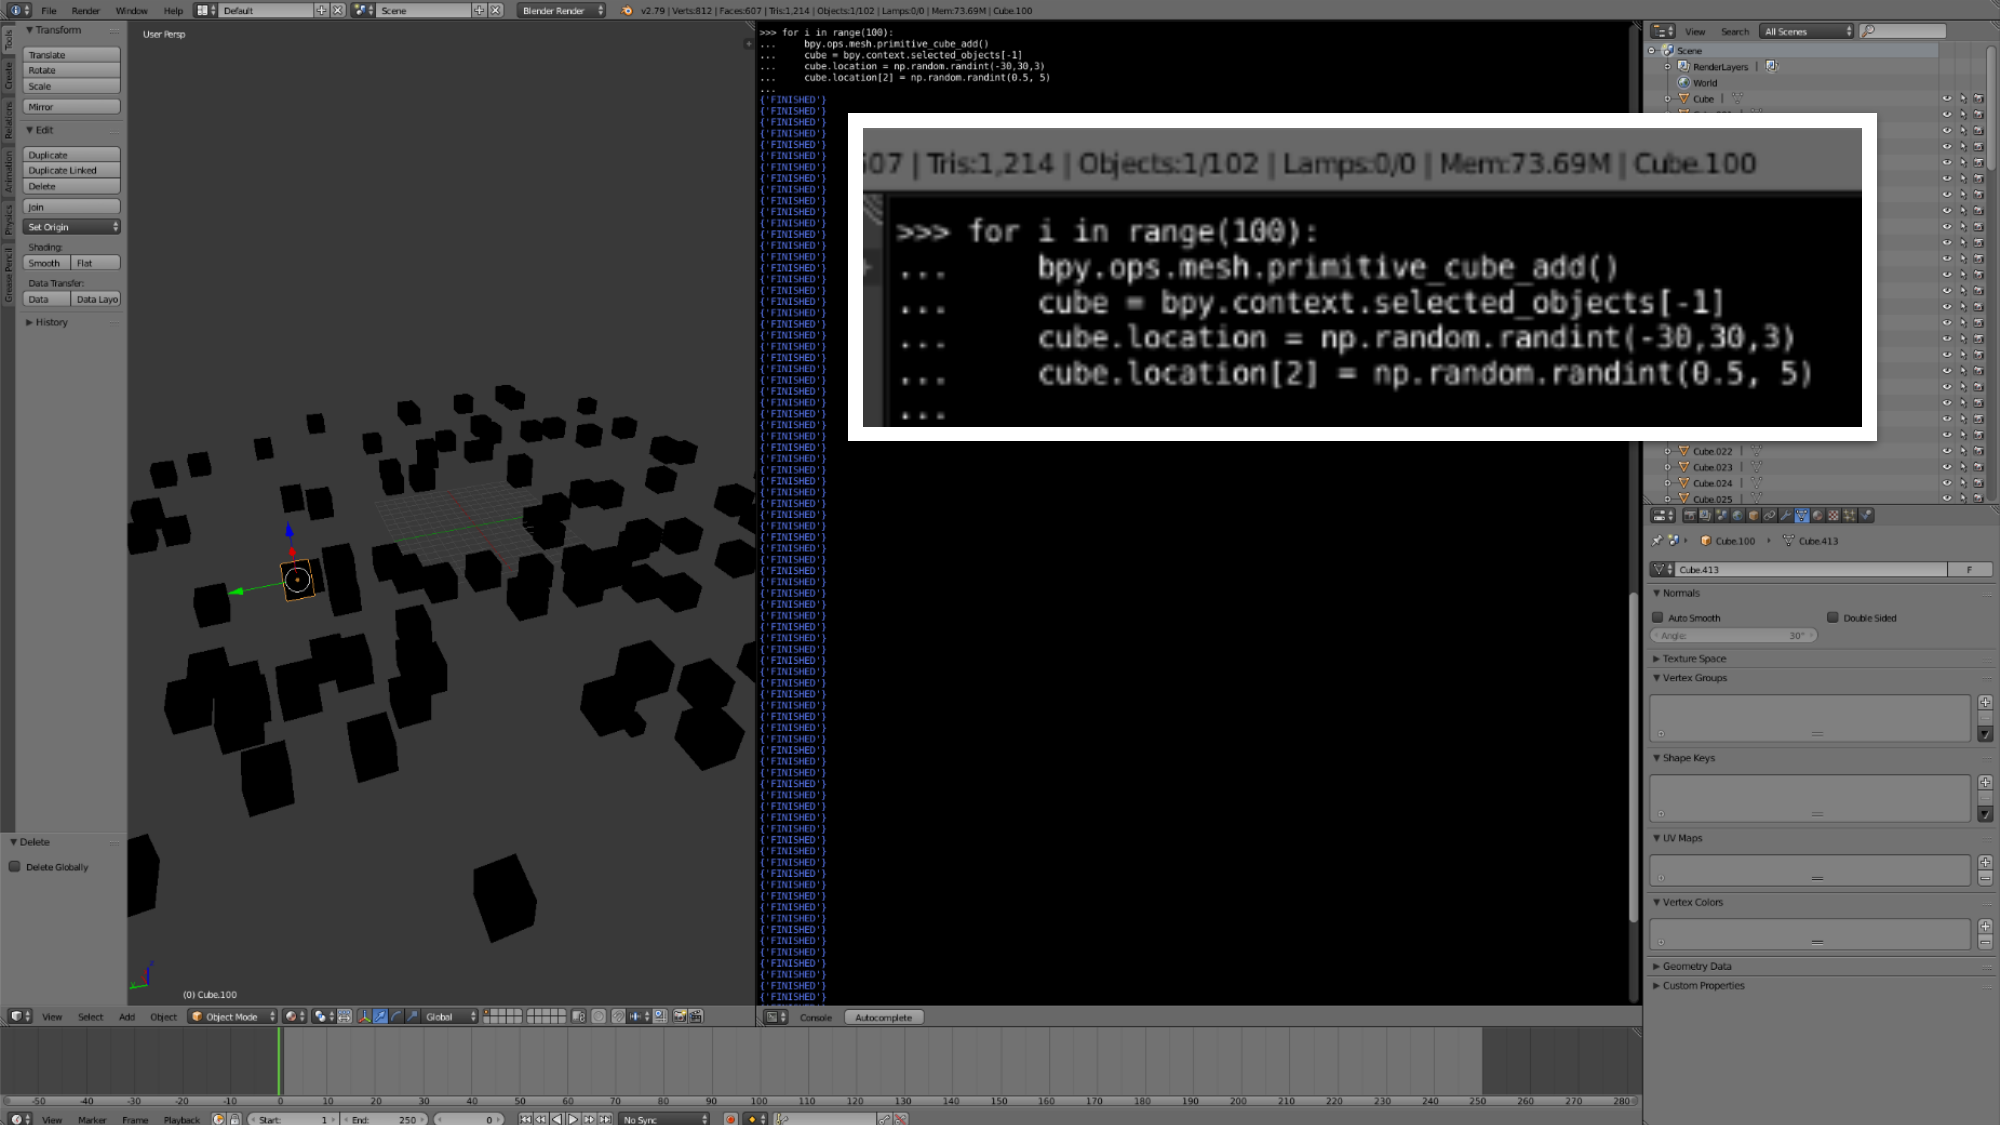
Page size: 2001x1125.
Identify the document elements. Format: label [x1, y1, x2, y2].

picture [862, 127, 1863, 427]
list [0, 0, 2000, 1125]
